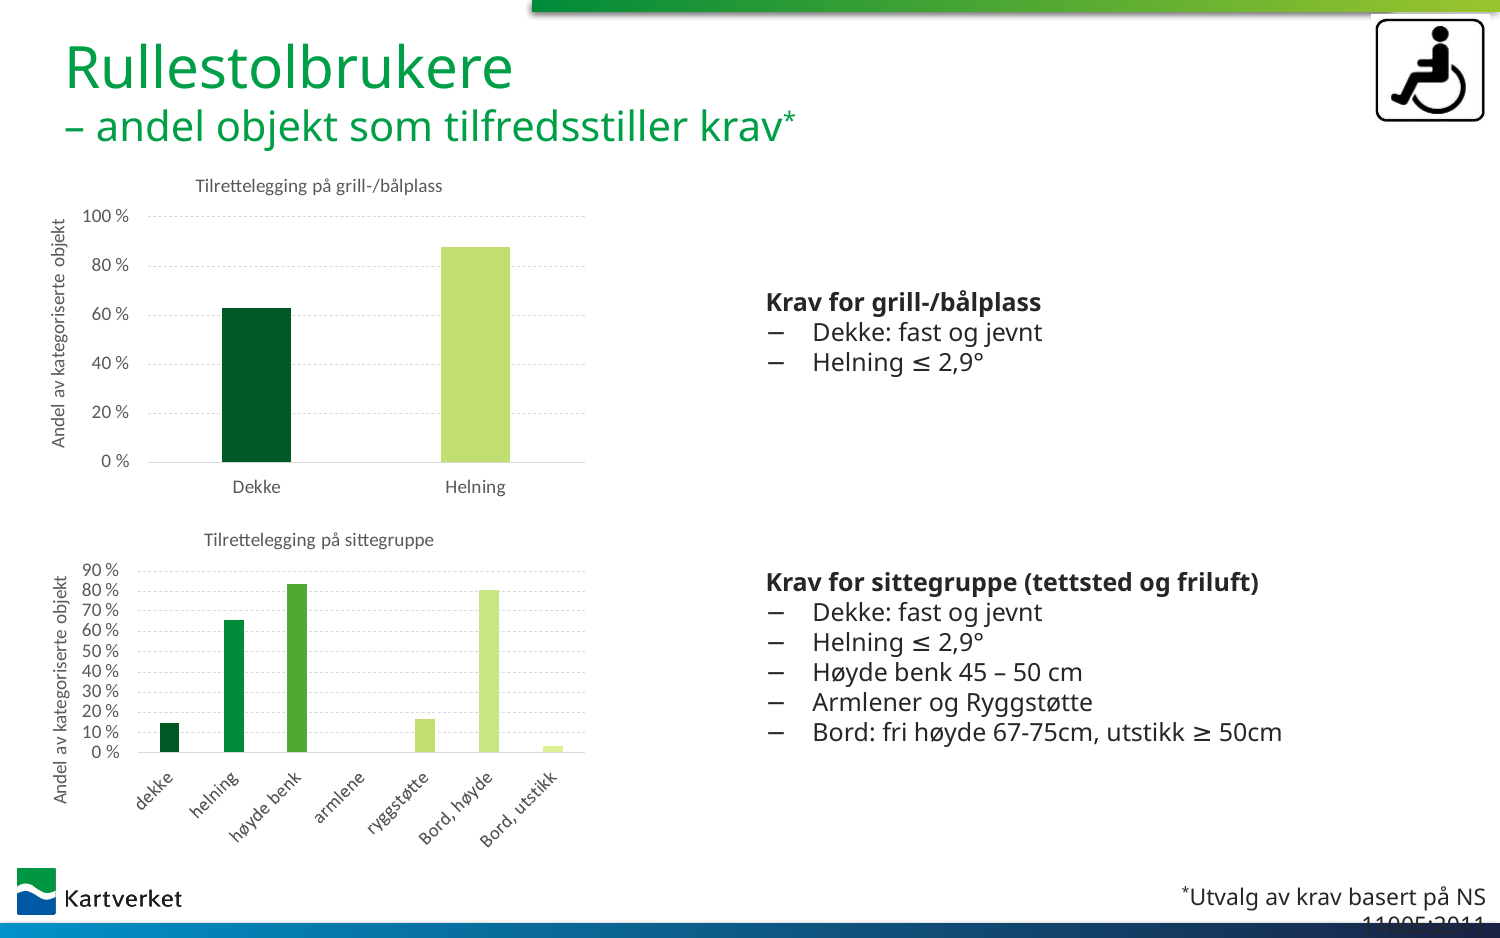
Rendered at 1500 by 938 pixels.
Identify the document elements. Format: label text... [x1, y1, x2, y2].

text_box Krav for sittegruppe (tettsted og friluft) Dekke: fast og jevnt Helning ≤ 2,9° Høyde benk 45 – 50 cm Armlener og Ryggstøtte Bord: fri høyde 67-75cm, utstikk ≥ 50cm [750, 559, 1500, 754]
picture [1371, 13, 1491, 127]
picture [41, 520, 596, 859]
text_box Krav for grill-/bålplass Dekke: fast og jevnt Helning ≤ 2,9° [750, 279, 1452, 384]
text_box *Utvalg av krav basert på NS 11005:2011 [1068, 873, 1500, 938]
picture [41, 166, 596, 505]
text_box Rullestolbrukere – andel objekt som tilfredsstiller krav* [49, 14, 1431, 158]
